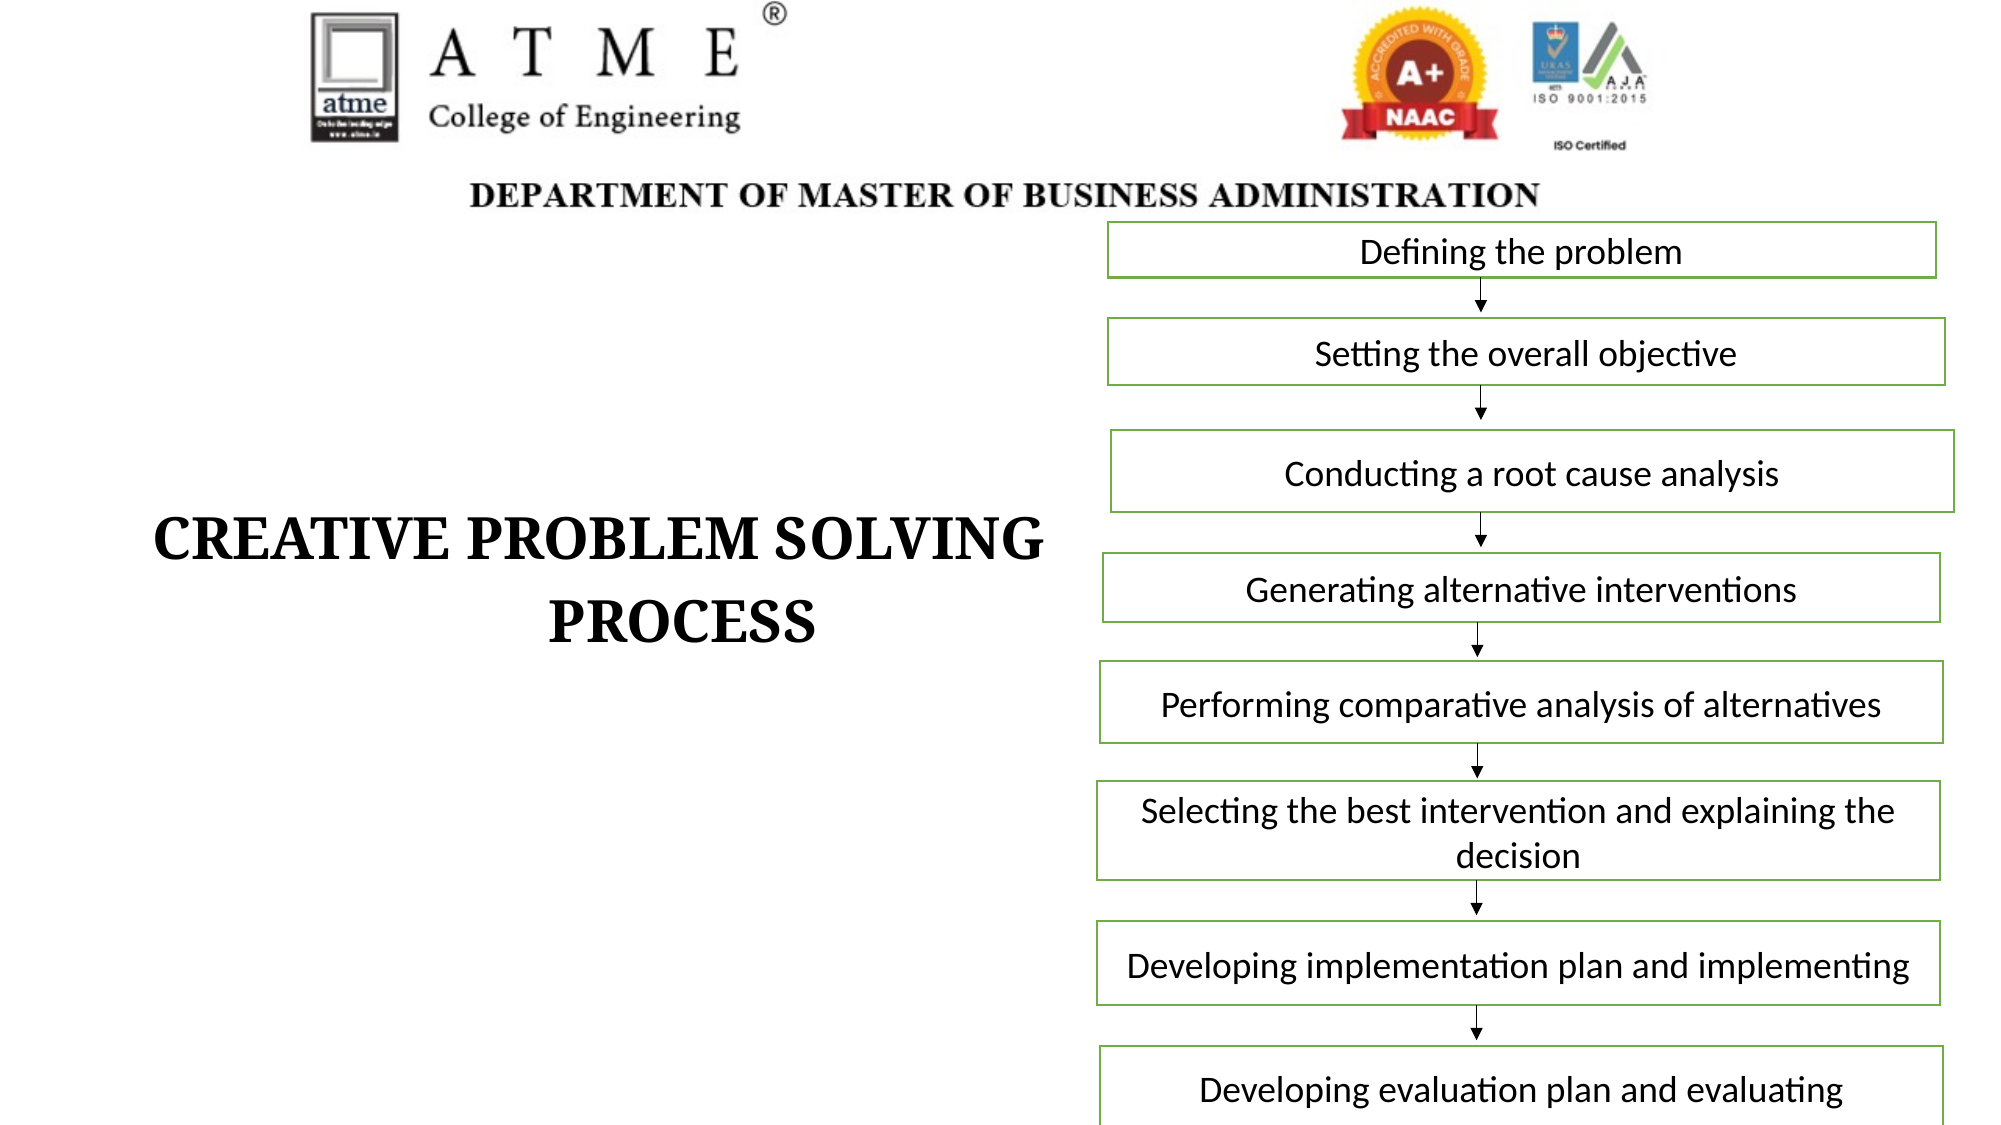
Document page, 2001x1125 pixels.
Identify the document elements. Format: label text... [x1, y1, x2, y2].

picture [303, 0, 1697, 215]
text_box Selecting the best intervention and explaining the decision [1096, 780, 1941, 881]
text_box Generating alternative interventions [1102, 552, 1941, 623]
text_box Setting the overall objective [1107, 317, 1946, 386]
text_box Defining the problem [1107, 221, 1937, 279]
text_box Performing comparative analysis of alternatives [1099, 660, 1944, 744]
text_box Conducting a root cause analysis [1110, 429, 1955, 513]
text_box Developing evaluation plan and evaluating [1099, 1045, 1944, 1125]
text_box Developing implementation plan and implementing [1096, 920, 1941, 1006]
list CREATIVE PROBLEM SOLVING PROCESS [137, 249, 1863, 1014]
